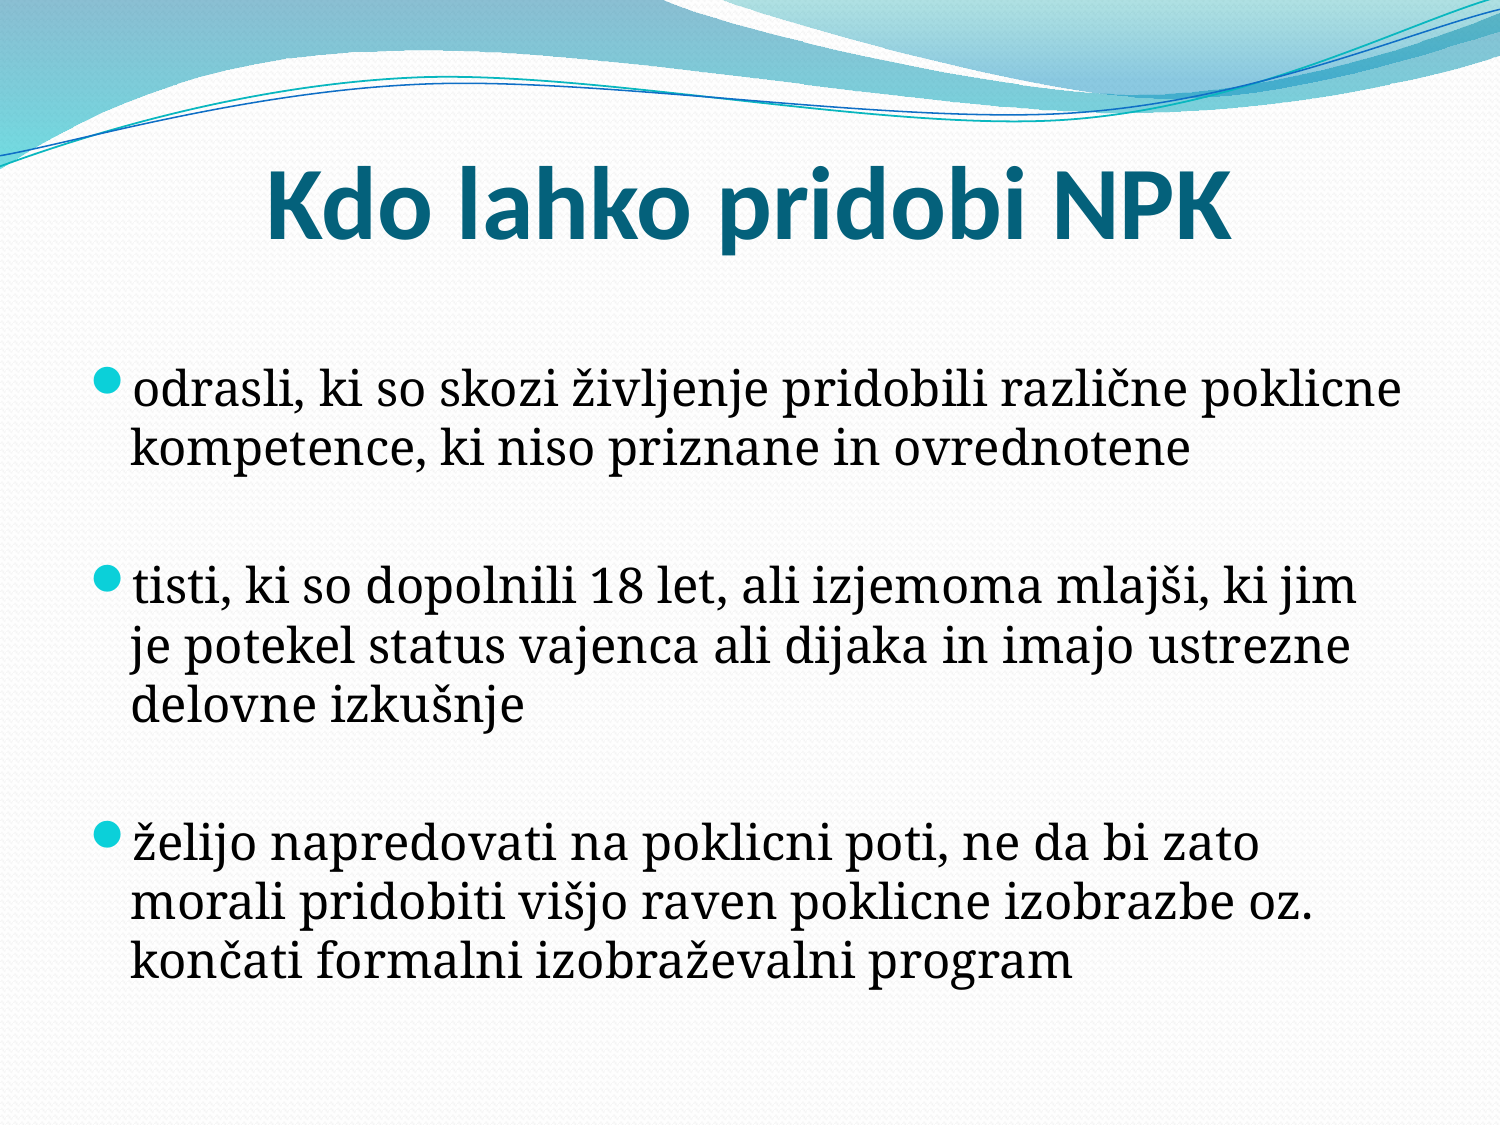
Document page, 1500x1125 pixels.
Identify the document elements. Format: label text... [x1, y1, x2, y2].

list odrasli, ki so skozi življenje pridobili različne poklicne kompetence, ki niso priznane in ovrednotene tisti, ki so dopolnili 18 let, ali izjemoma mlajši, ki jim je potekel status vajenca ali dijaka in imajo ustrezne delovne izkušnje želijo napredovati na poklicni poti, ne da bi zato morali pridobiti višjo raven poklicne izobrazbe oz. končati formalni izobraževalni program [75, 349, 1425, 1038]
title Kdo lahko pridobi NPK [75, 115, 1425, 349]
